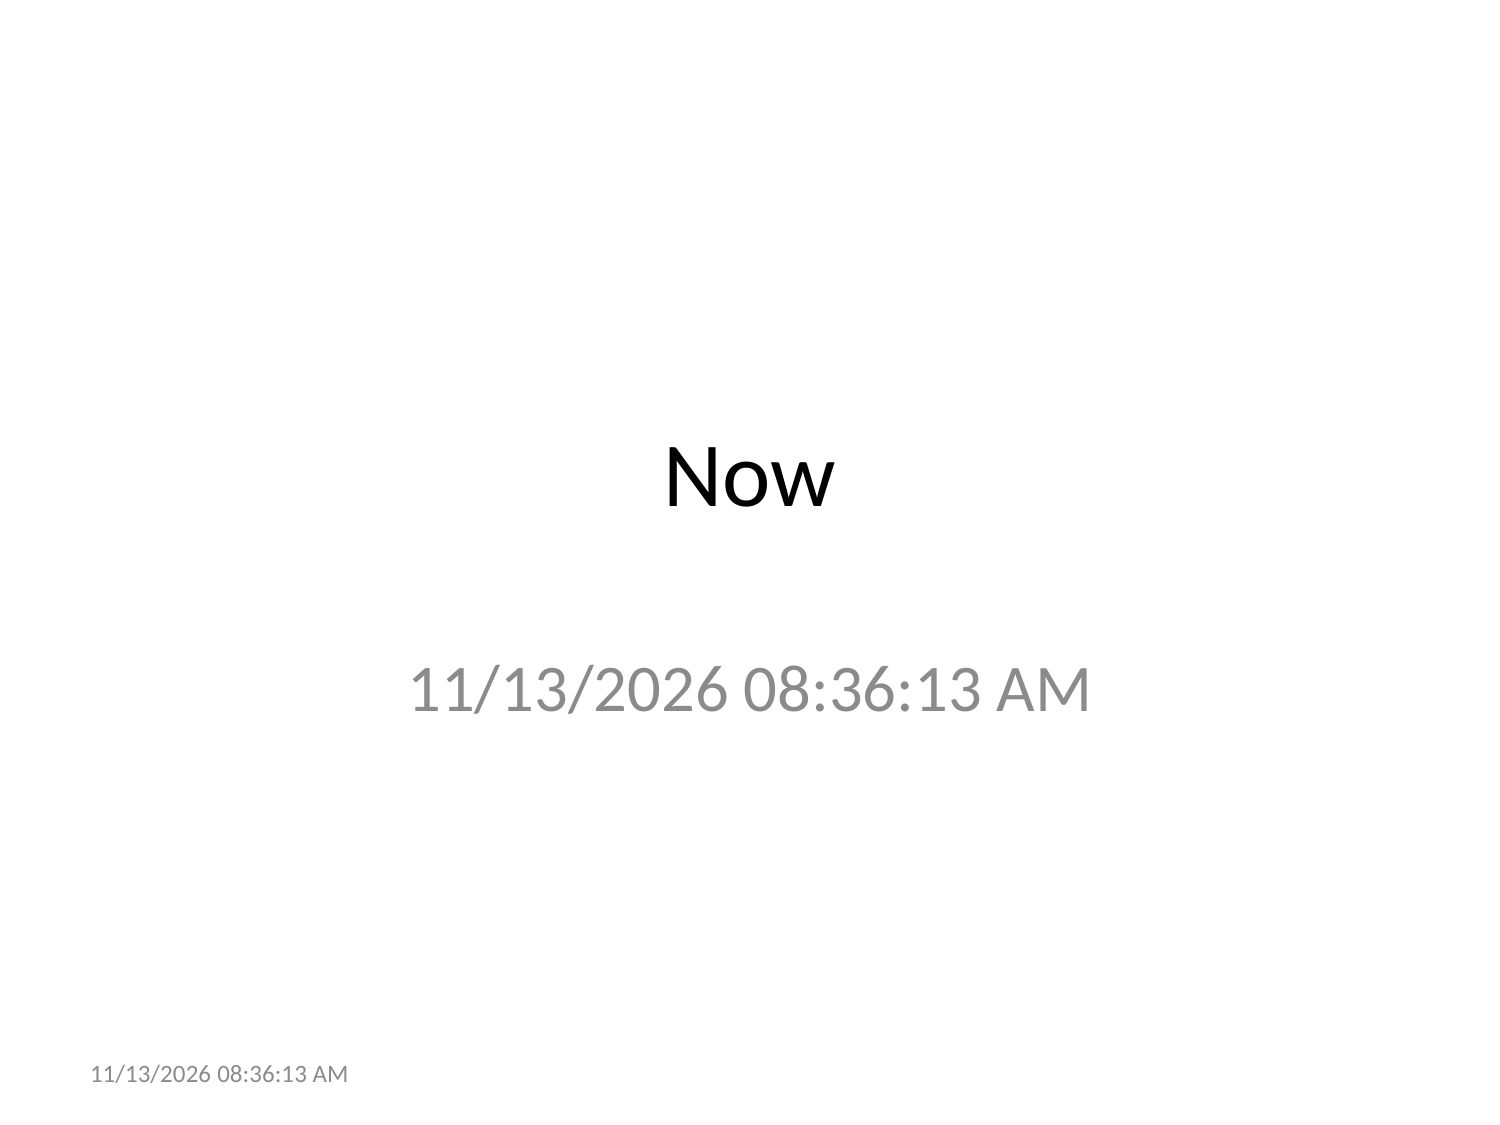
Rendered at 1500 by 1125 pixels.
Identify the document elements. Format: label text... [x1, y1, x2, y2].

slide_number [75, 1042, 425, 1103]
subtitle 2011-12-19 10:20:04 AM [225, 637, 1275, 925]
title Now [112, 349, 1388, 591]
